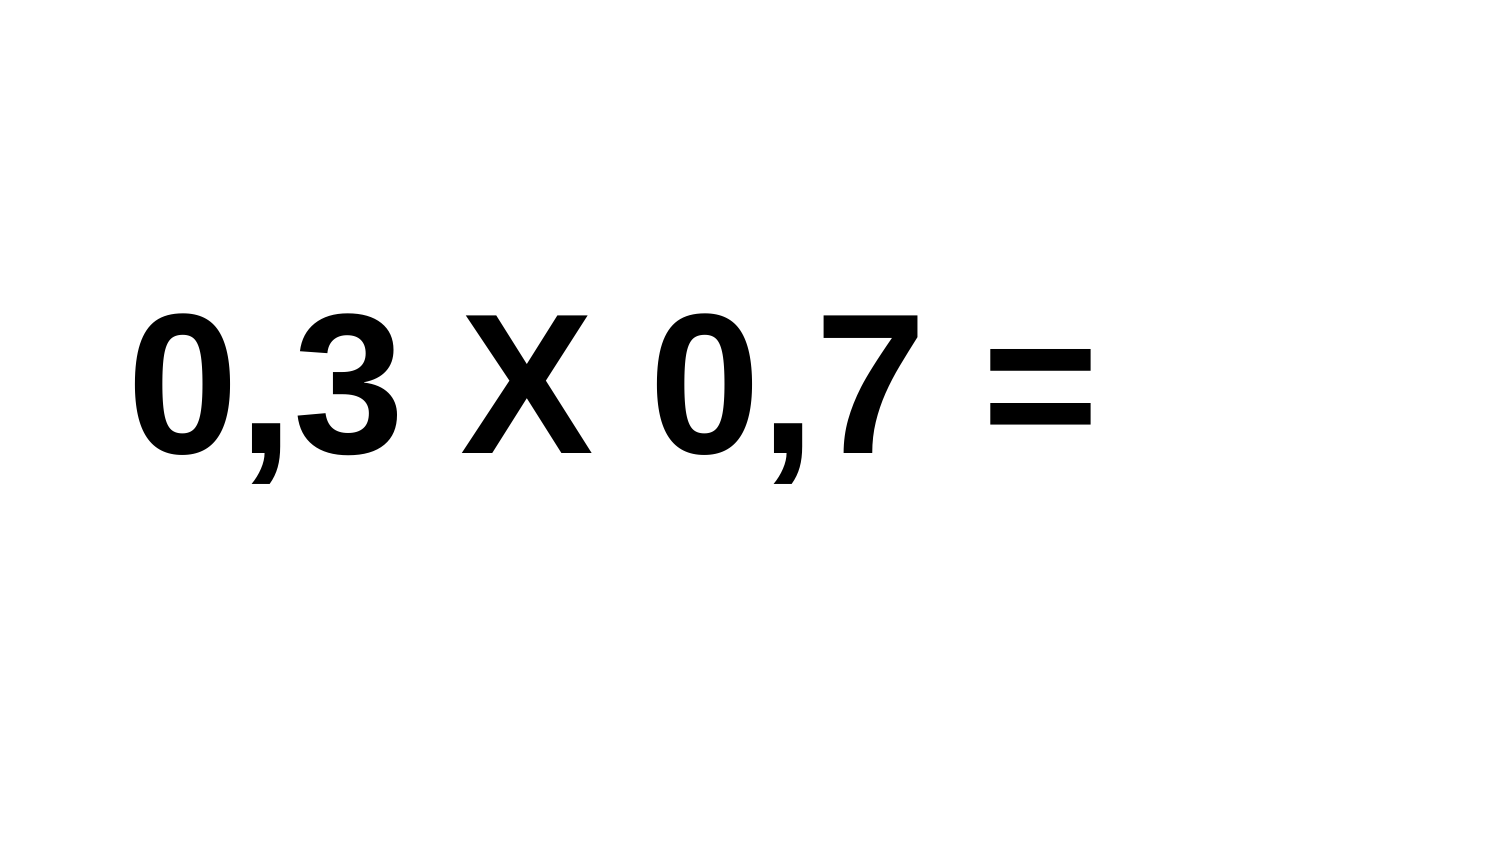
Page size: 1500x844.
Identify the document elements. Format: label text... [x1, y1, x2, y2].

text_box 0,3 X 0,7 = [112, 318, 1388, 509]
